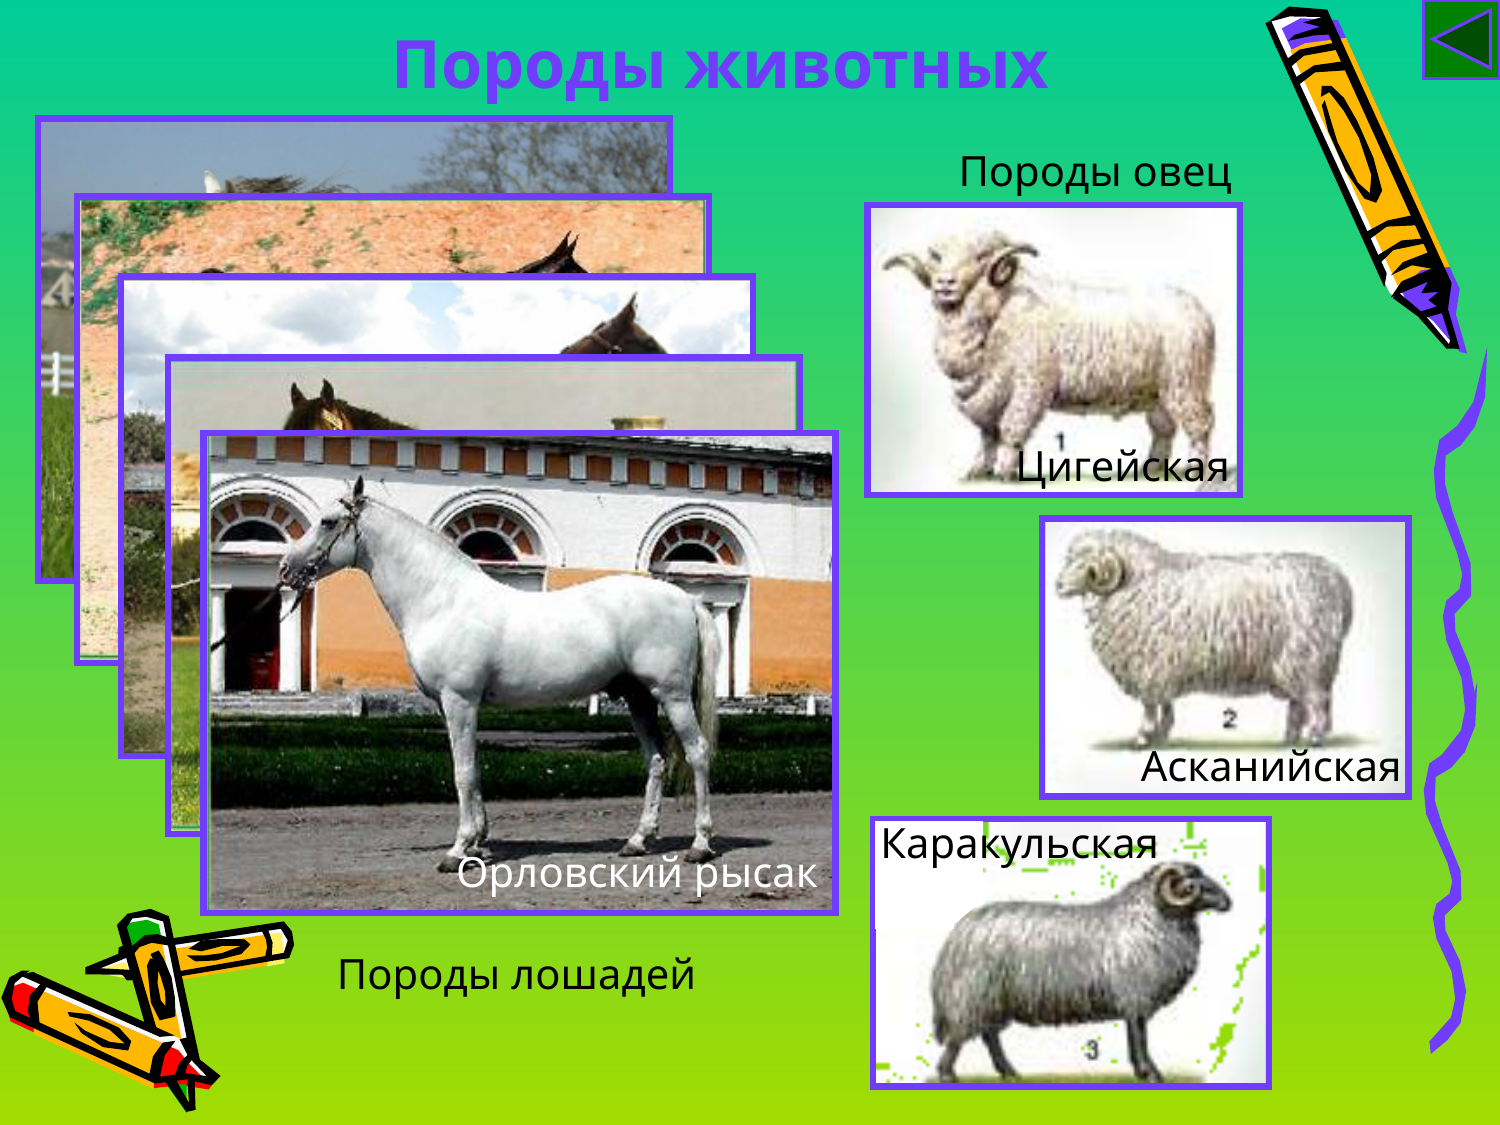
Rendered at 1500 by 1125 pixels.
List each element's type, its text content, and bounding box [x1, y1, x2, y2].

text_box Асканийская [1409, 732, 1417, 798]
text_box Цигейская [1237, 432, 1245, 498]
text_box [170, 360, 798, 832]
picture [870, 207, 1237, 492]
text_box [40, 121, 668, 579]
picture [1045, 521, 1406, 794]
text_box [875, 821, 1266, 1084]
text_box [1423, 0, 1500, 79]
text_box Породы животных [218, 13, 1223, 109]
text_box Породы лошадей [301, 940, 732, 1006]
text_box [79, 199, 707, 661]
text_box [123, 279, 751, 754]
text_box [206, 436, 833, 911]
text_box Породы овец [879, 137, 1311, 202]
text_box Каракульская [865, 809, 1232, 874]
